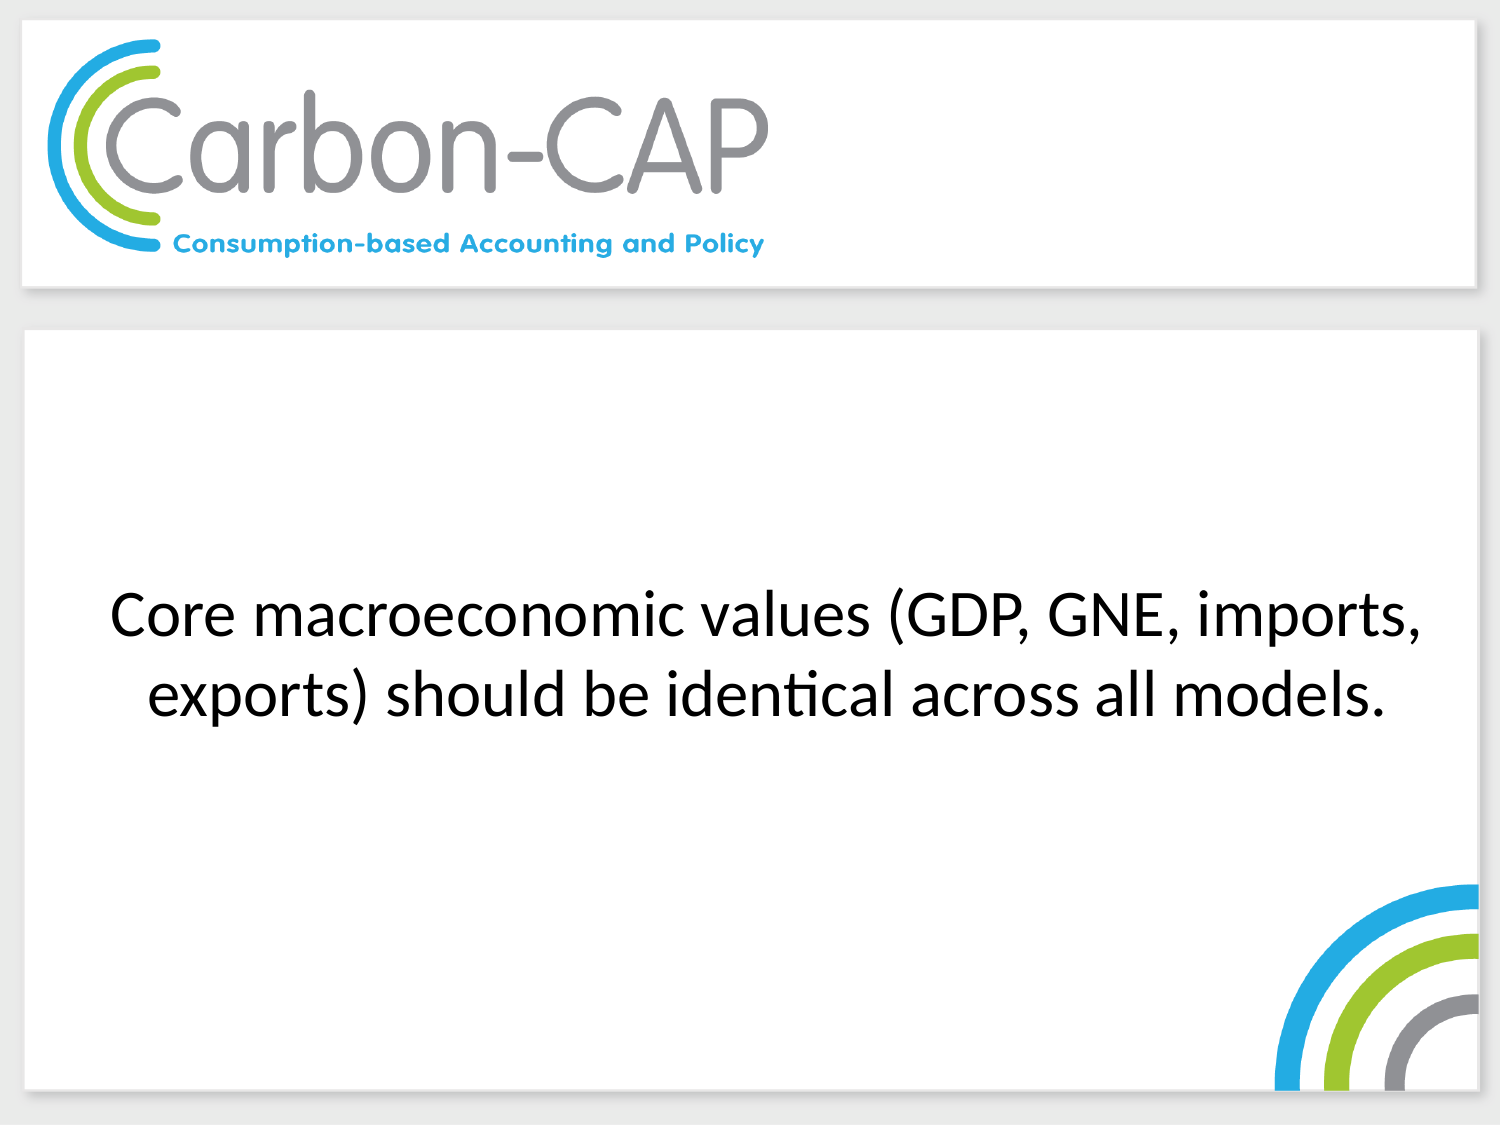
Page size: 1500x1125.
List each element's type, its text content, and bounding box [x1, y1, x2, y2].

text_box Core macroeconomic values (GDP, GNE, imports, exports) should be identical across all models. [88, 562, 1447, 738]
picture [0, 0, 1500, 1125]
